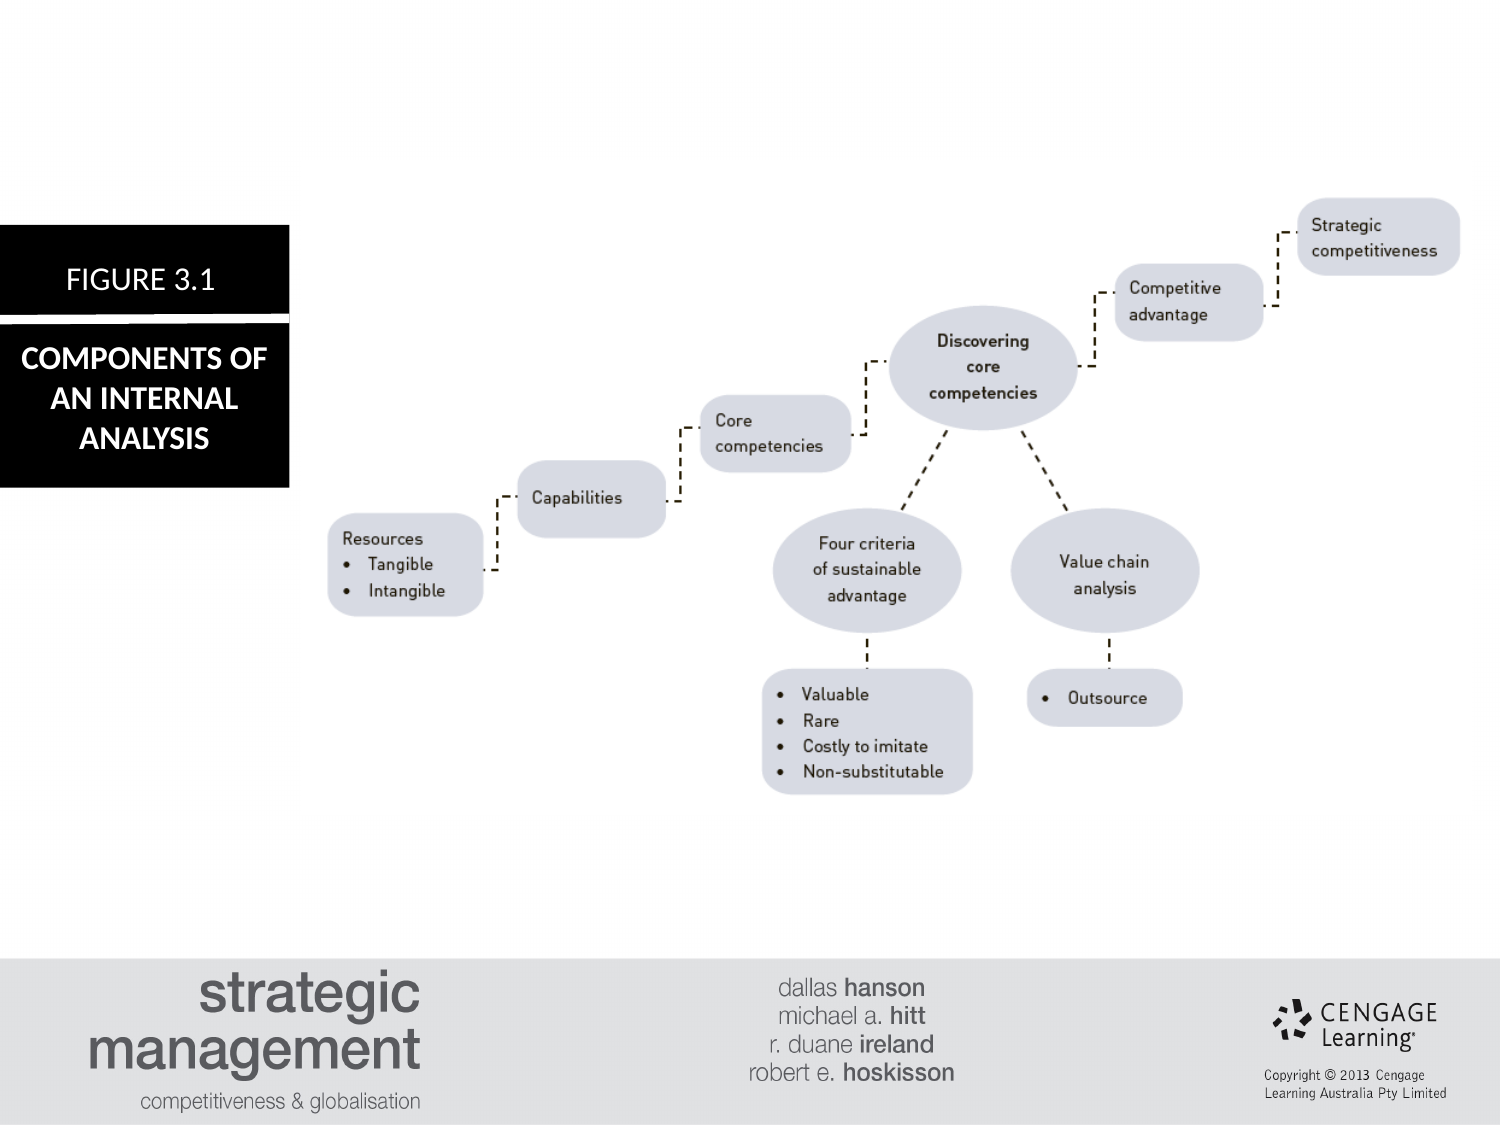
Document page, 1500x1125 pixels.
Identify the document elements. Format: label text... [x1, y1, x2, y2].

text_box FIGURE 3.1 COMPONENTS OF AN INTERNAL ANALYSIS [0, 224, 290, 488]
picture [0, 0, 1500, 1125]
